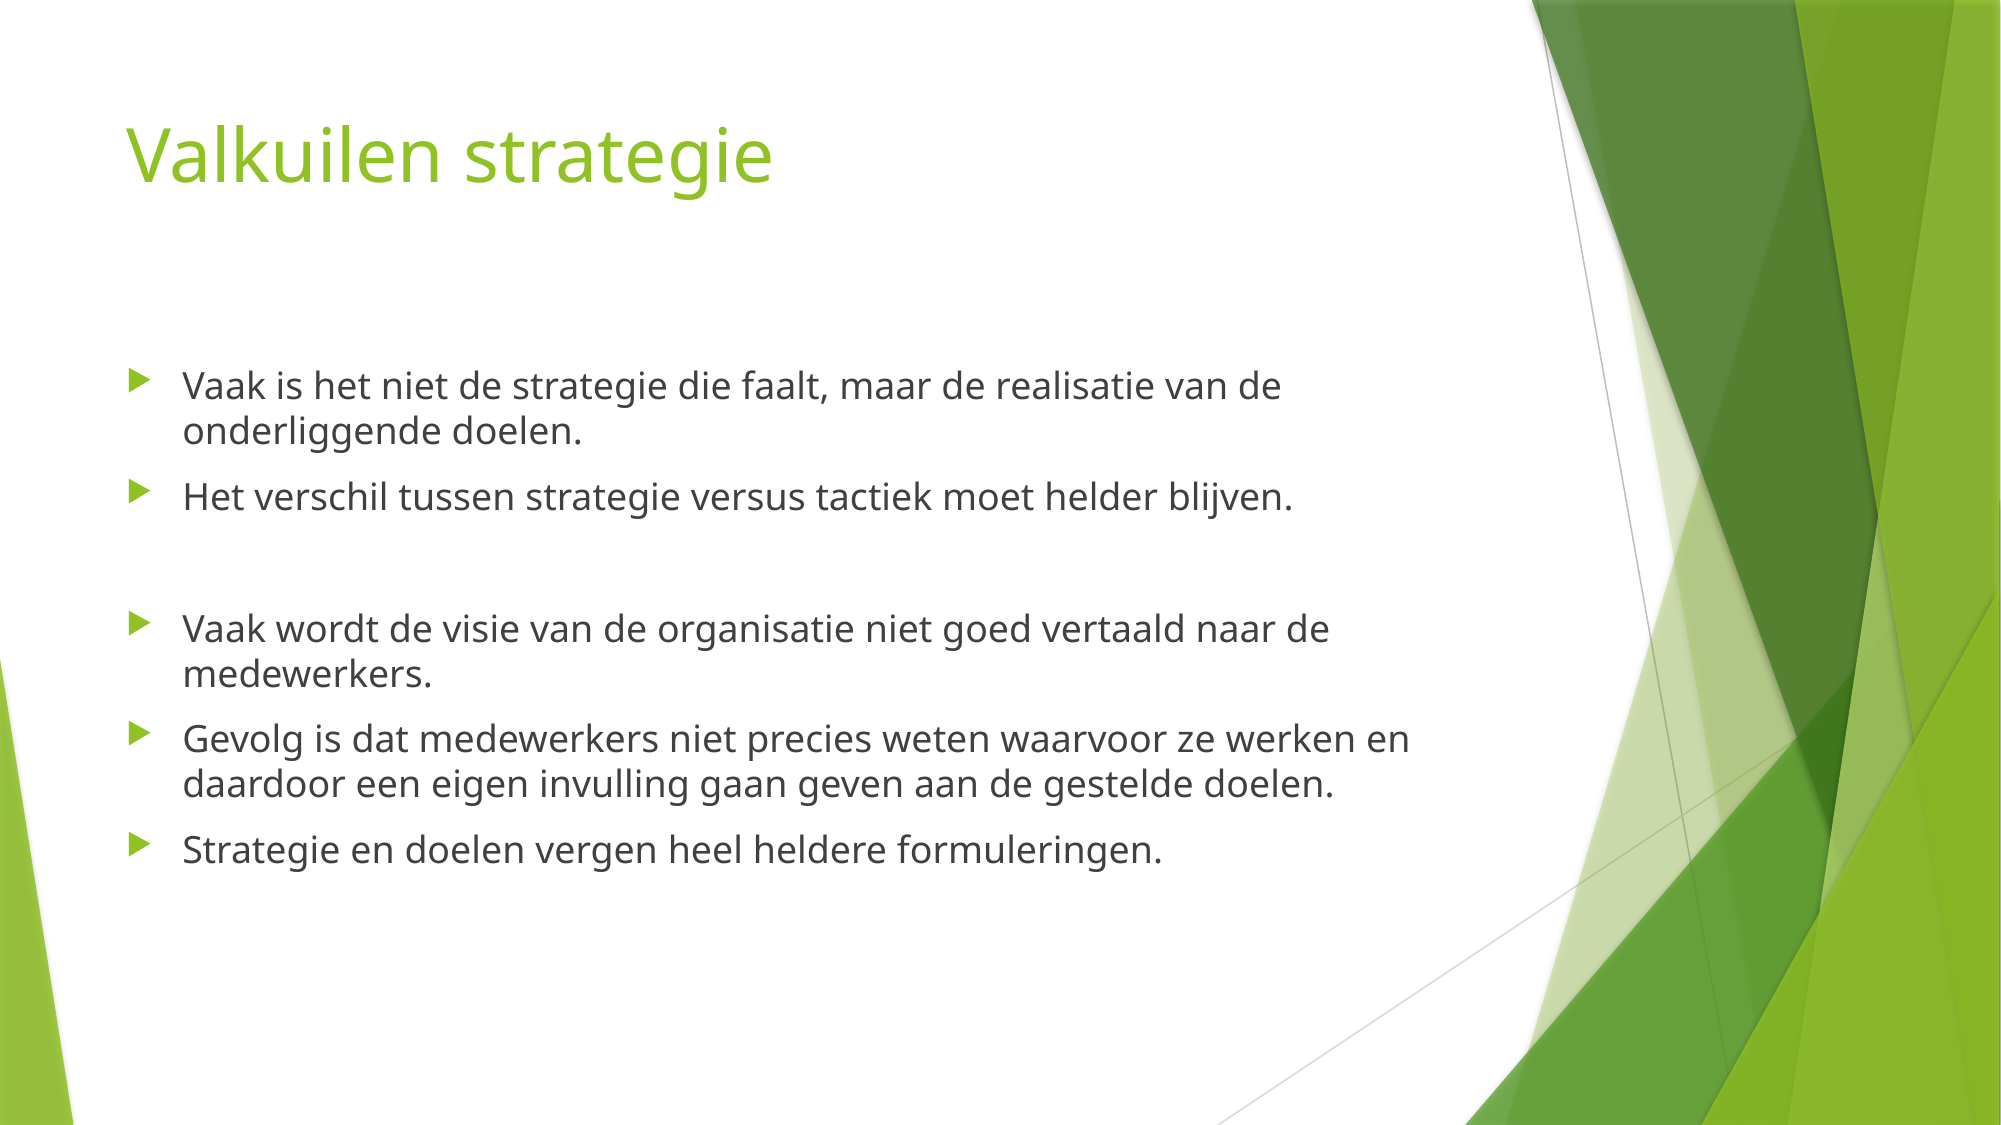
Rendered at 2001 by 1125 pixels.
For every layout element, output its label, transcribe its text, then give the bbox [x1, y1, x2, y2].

title Valkuilen strategie [111, 99, 1522, 317]
list Vaak is het niet de strategie die faalt, maar de realisatie van de onderliggende doelen. Het verschil tussen strategie versus tactiek moet helder blijven. Vaak wordt de visie van de organisatie niet goed vertaald naar de medewerkers. Gevolg is dat medewerkers niet precies weten waarvoor ze werken en daardoor een eigen invulling gaan geven aan de gestelde doelen. Strategie en doelen vergen heel heldere formuleringen. [111, 354, 1522, 992]
